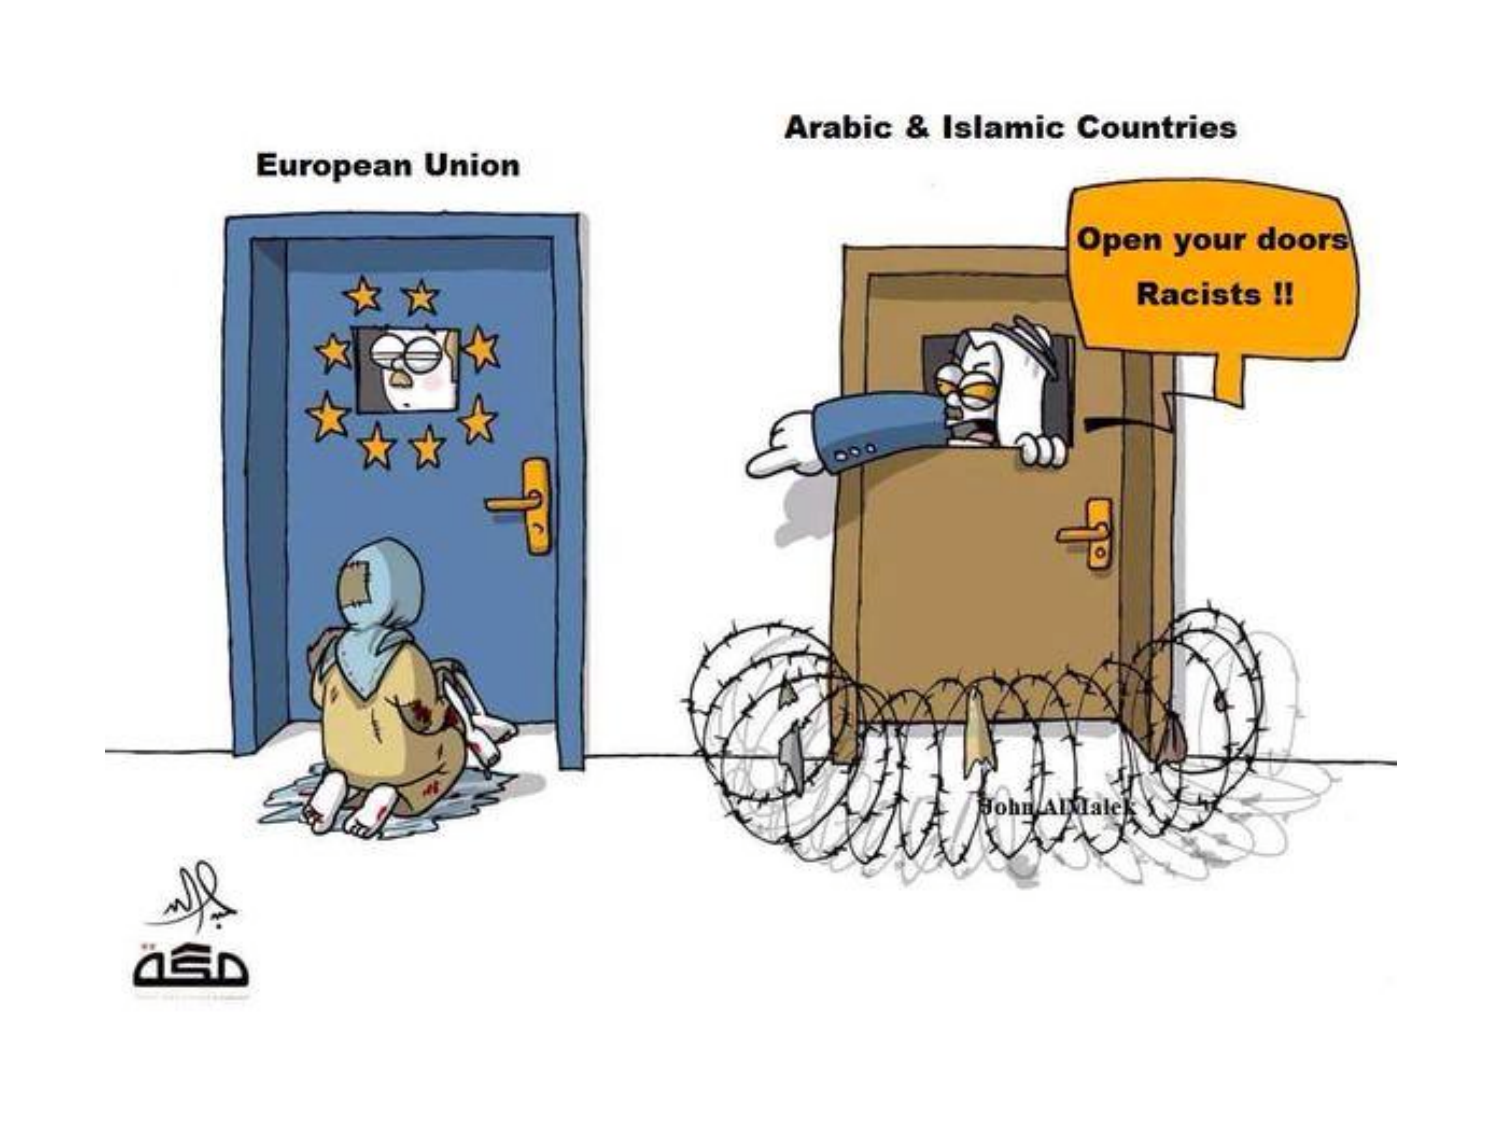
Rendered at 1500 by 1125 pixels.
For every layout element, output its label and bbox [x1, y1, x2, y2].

picture [105, 83, 1397, 1020]
